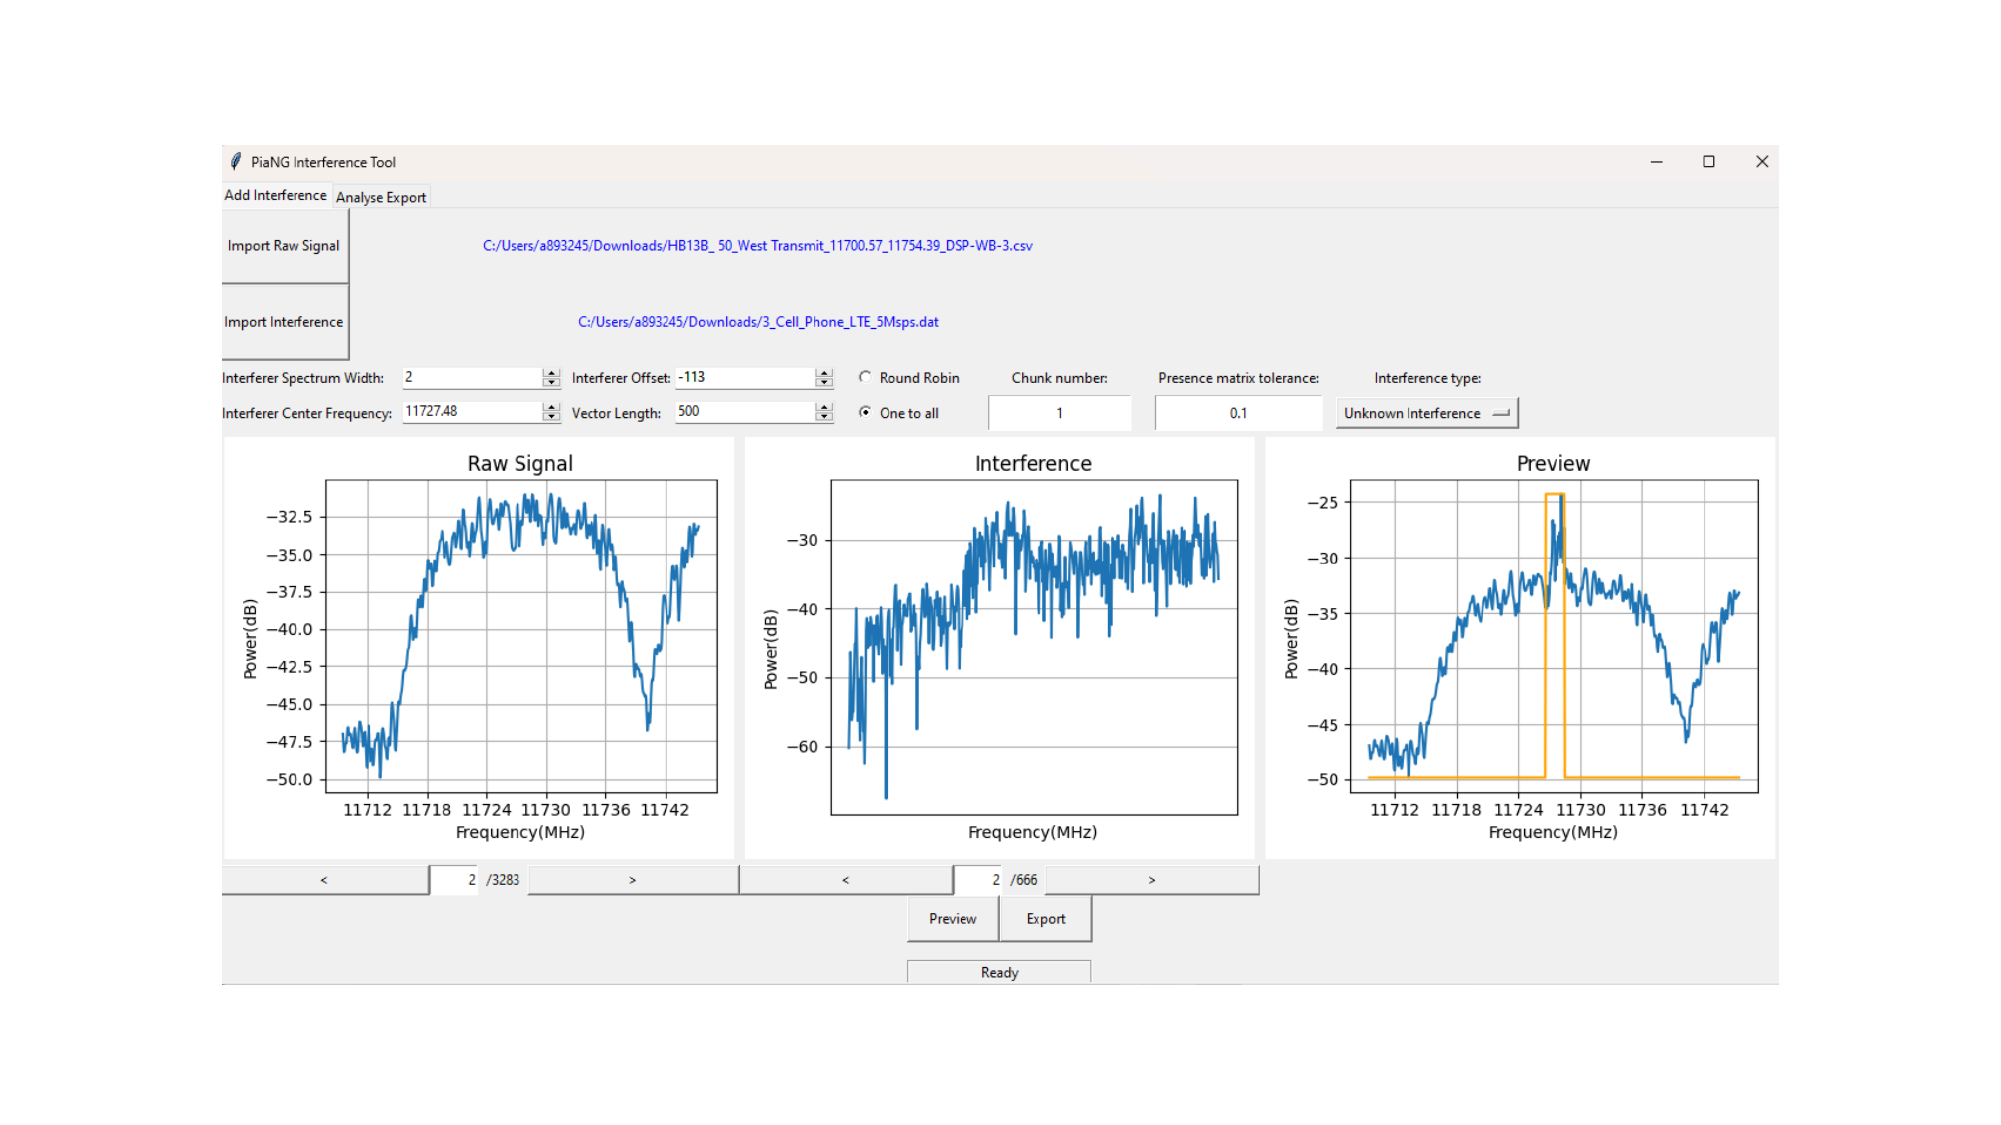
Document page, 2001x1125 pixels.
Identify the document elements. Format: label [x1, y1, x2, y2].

picture [220, 143, 1779, 985]
